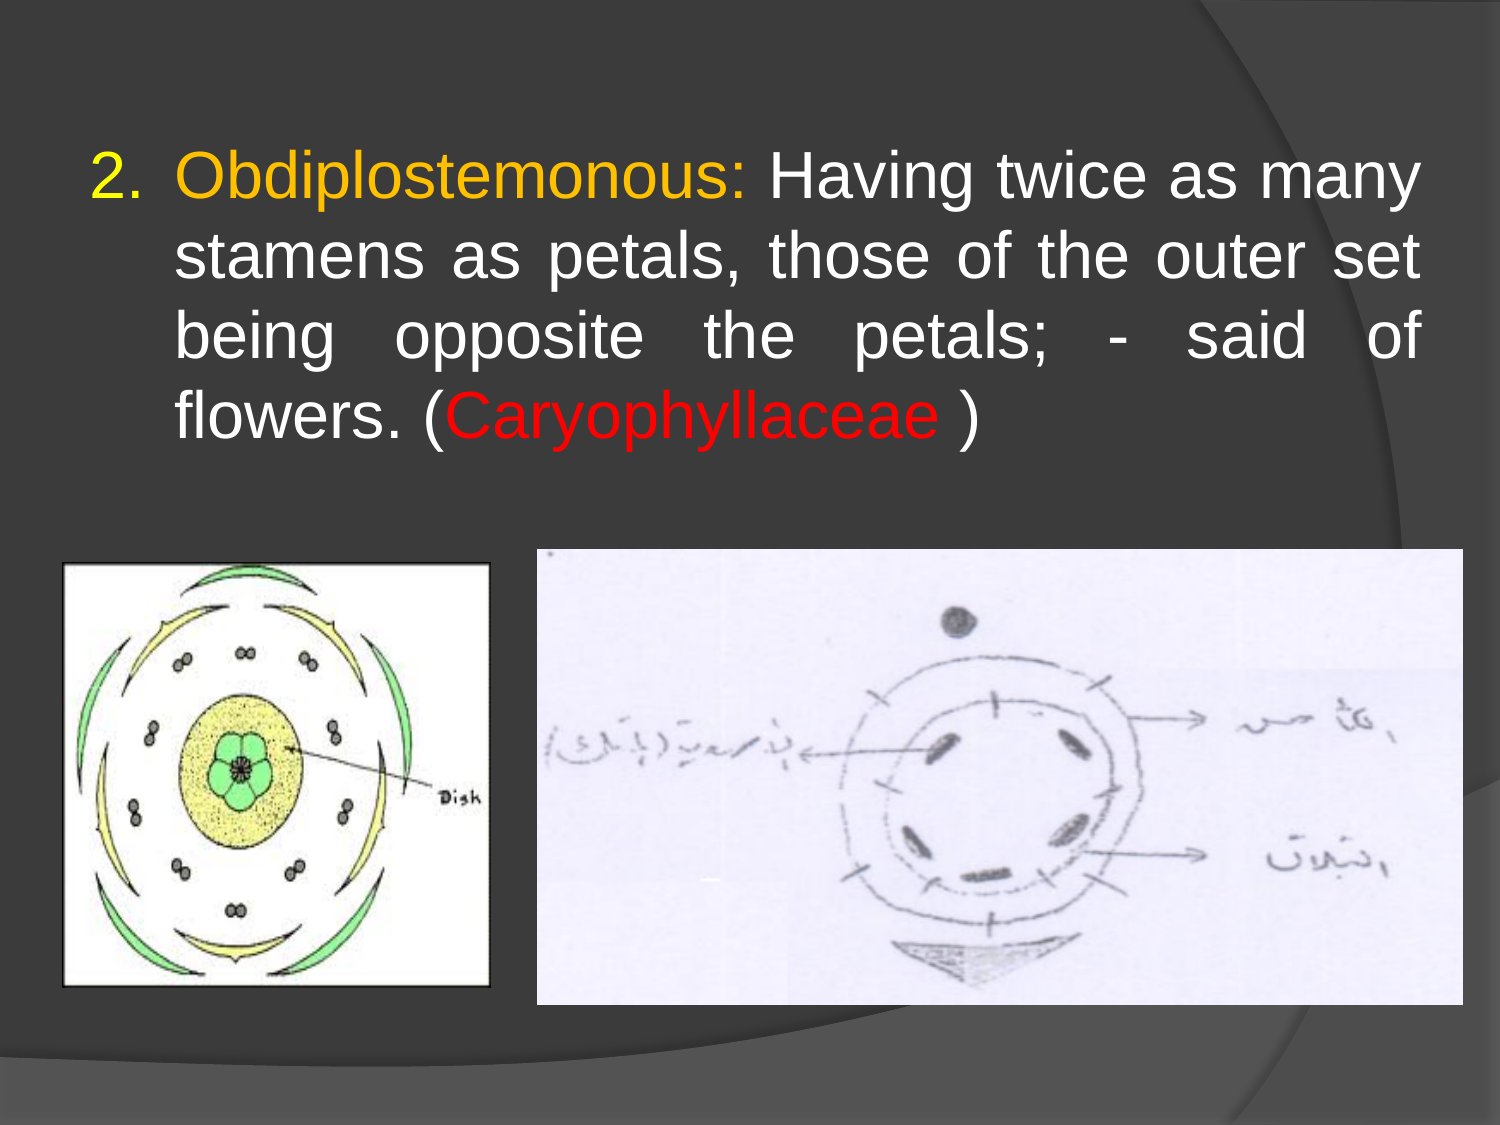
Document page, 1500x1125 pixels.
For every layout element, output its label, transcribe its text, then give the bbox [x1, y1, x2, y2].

picture [537, 549, 1463, 1006]
picture [62, 562, 491, 988]
text_box Obdiplostemonous: Having twice as many stamens as petals, those of the outer set being opposite the petals; - said of flowers. (Caryophyllaceae ) [74, 124, 1438, 460]
